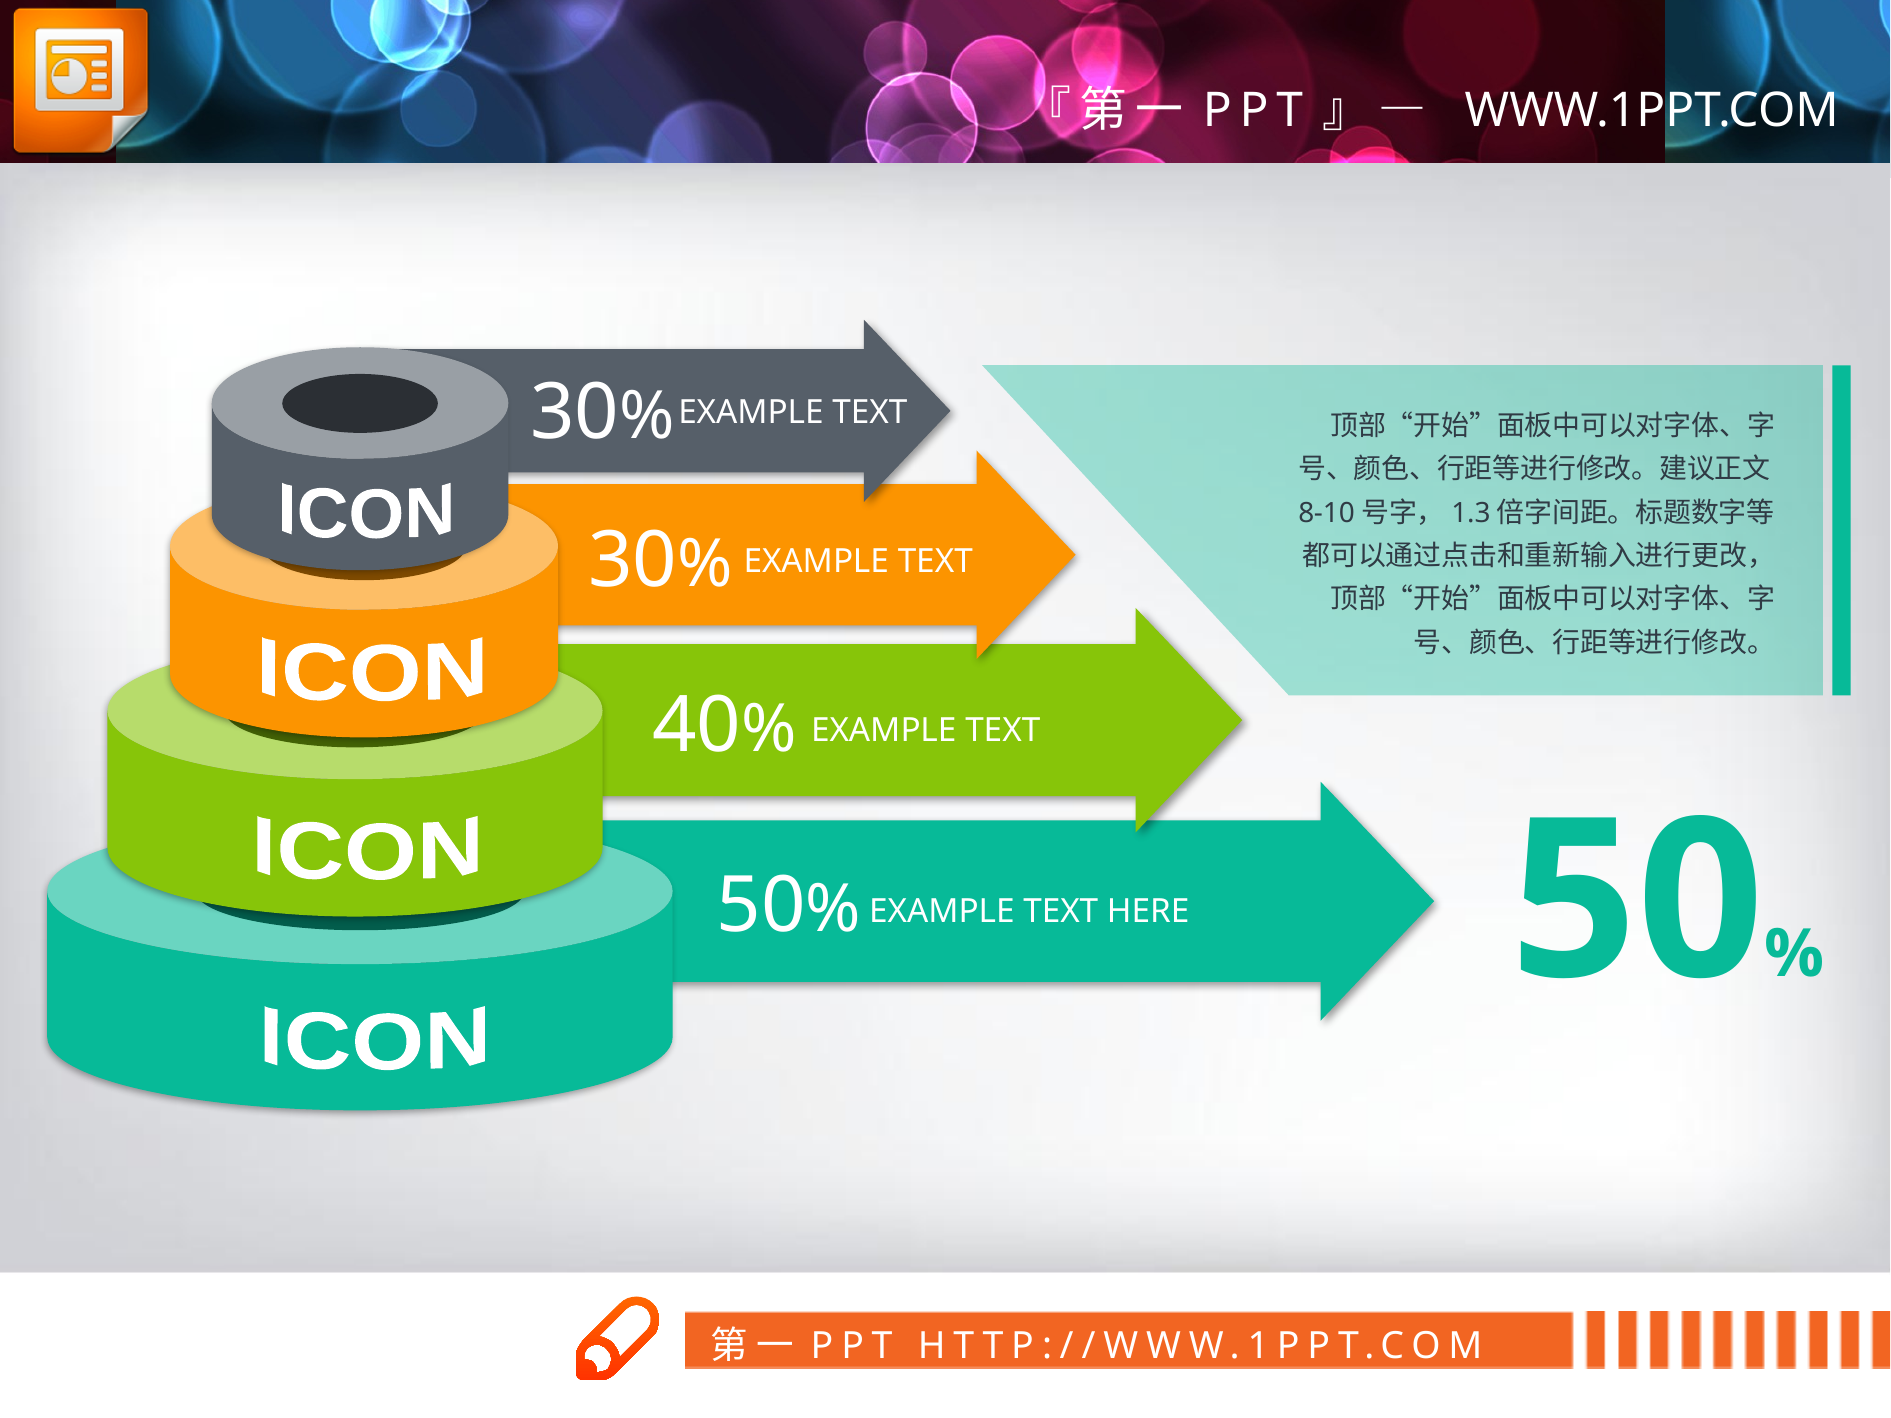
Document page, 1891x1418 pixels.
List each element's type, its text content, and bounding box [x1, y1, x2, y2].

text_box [169, 481, 559, 738]
text_box [982, 365, 1823, 696]
text_box 30% [573, 501, 748, 610]
picture [685, 1311, 1891, 1369]
text_box 顶部“开始”面板中可以对字体、字号、颜色、行距等进行修改。建议正文8-10号字，1.3倍字间距。标题数字等都可以通过点击和重新输入进行更改，顶部“开始”面板中可以对字体、字号、颜色、行距等进行修改。 [1283, 390, 1790, 666]
text_box 50% [701, 846, 876, 955]
text_box [562, 450, 1076, 660]
text_box EXAMPLE TEXT [728, 532, 988, 587]
text_box [608, 781, 1435, 1021]
text_box EXAMPLE TEXT [796, 700, 1056, 756]
text_box [1832, 365, 1851, 696]
text_box 30% [515, 353, 690, 462]
picture [0, 0, 1891, 1275]
text_box EXAMPLE TEXT [663, 383, 993, 438]
text_box [512, 319, 925, 502]
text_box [211, 347, 509, 571]
text_box 50% [1495, 747, 1840, 1029]
text_box [606, 607, 1243, 833]
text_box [107, 641, 603, 917]
text_box [47, 846, 673, 1111]
text_box 40% [637, 665, 812, 774]
text_box [277, 925, 443, 931]
text_box EXAMPLE TEXT HERE [854, 881, 1205, 937]
